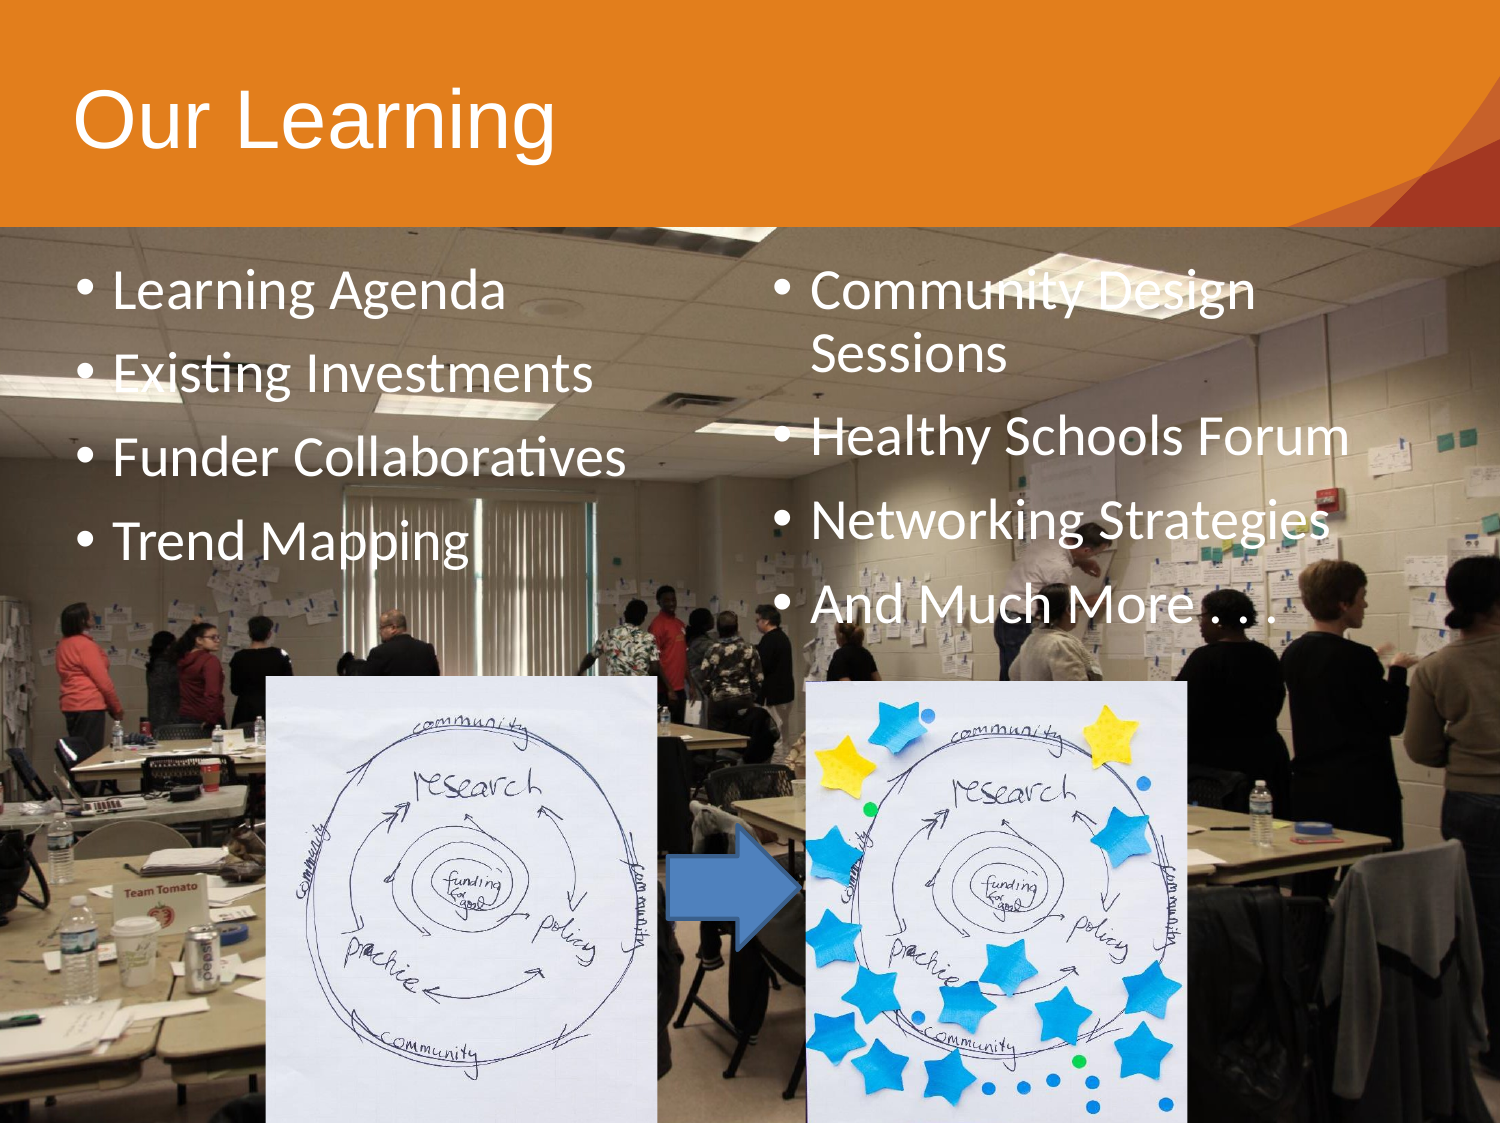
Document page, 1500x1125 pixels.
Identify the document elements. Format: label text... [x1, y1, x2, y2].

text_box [0, 227, 1500, 1123]
title Our Learning [72, 76, 1428, 158]
